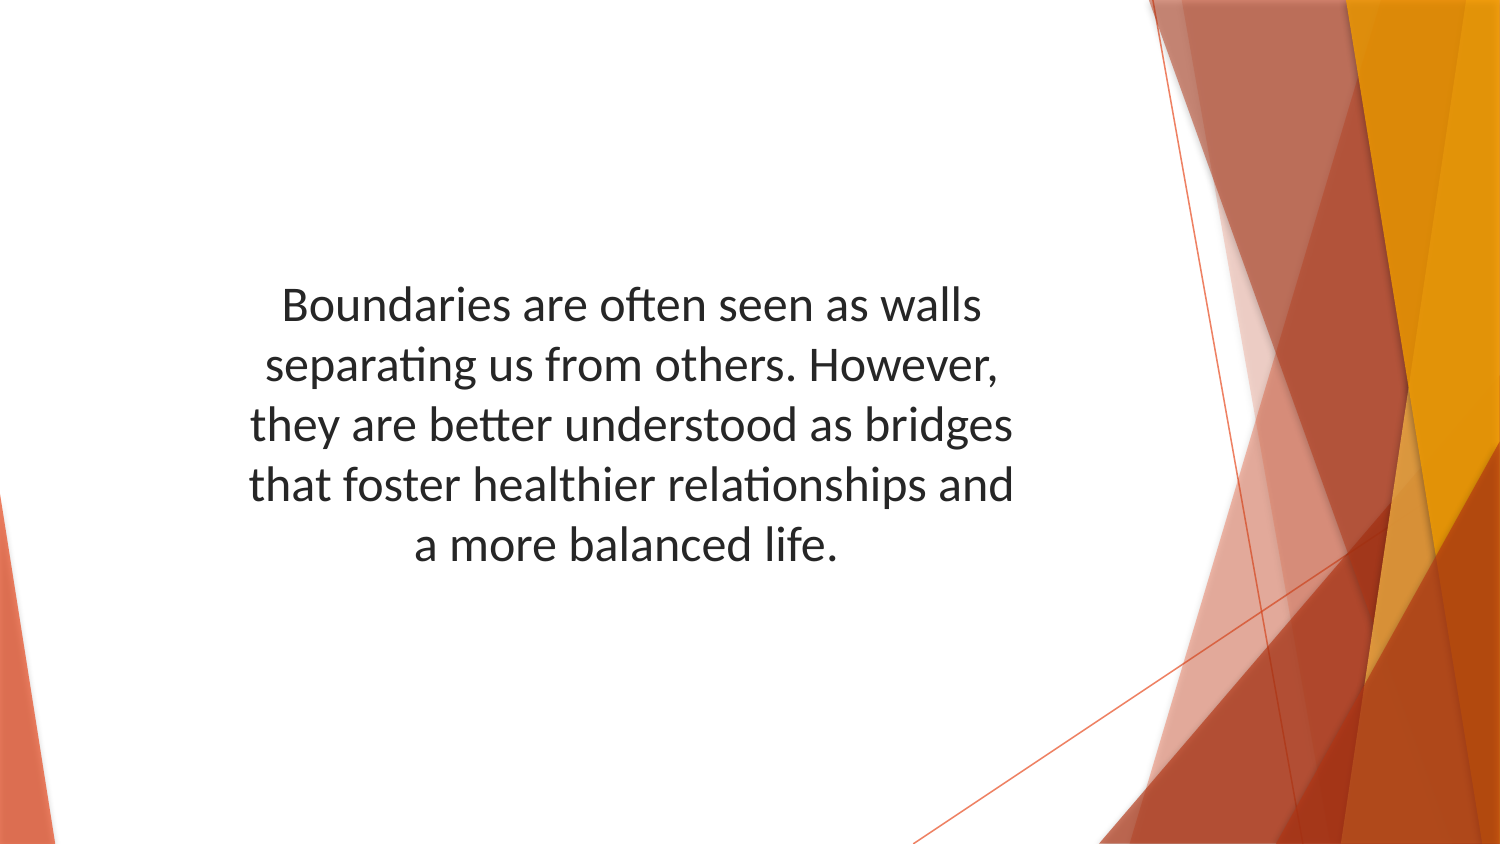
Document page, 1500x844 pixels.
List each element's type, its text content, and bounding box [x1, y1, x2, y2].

list Boundaries are often seen as walls separating us from others. However, they are better understood as bridges that foster healthier relationships and a more balanced life. [230, 197, 1034, 647]
